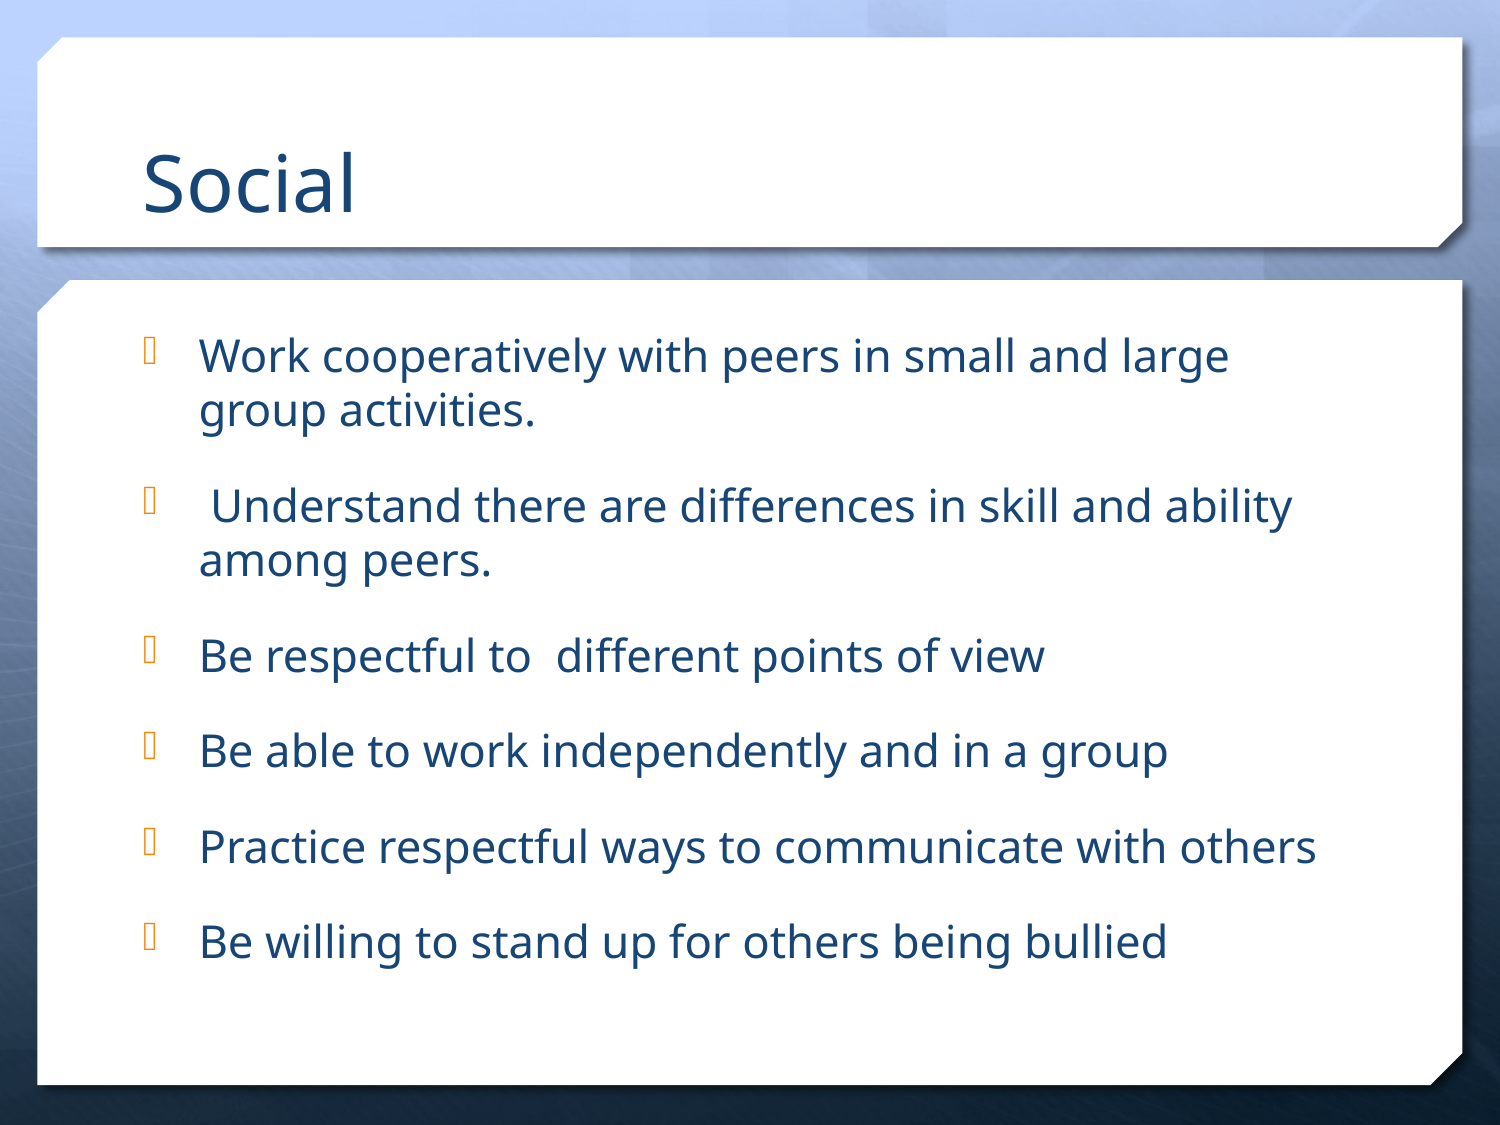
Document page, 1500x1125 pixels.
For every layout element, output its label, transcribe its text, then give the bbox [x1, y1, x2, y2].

title Social [127, 48, 1372, 236]
list Work cooperatively with peers in small and large group activities. Understand there are differences in skill and ability among peers. Be respectful to different points of view Be able to work independently and in a group Practice respectful ways to communicate with others Be willing to stand up for others being bullied [127, 319, 1372, 978]
